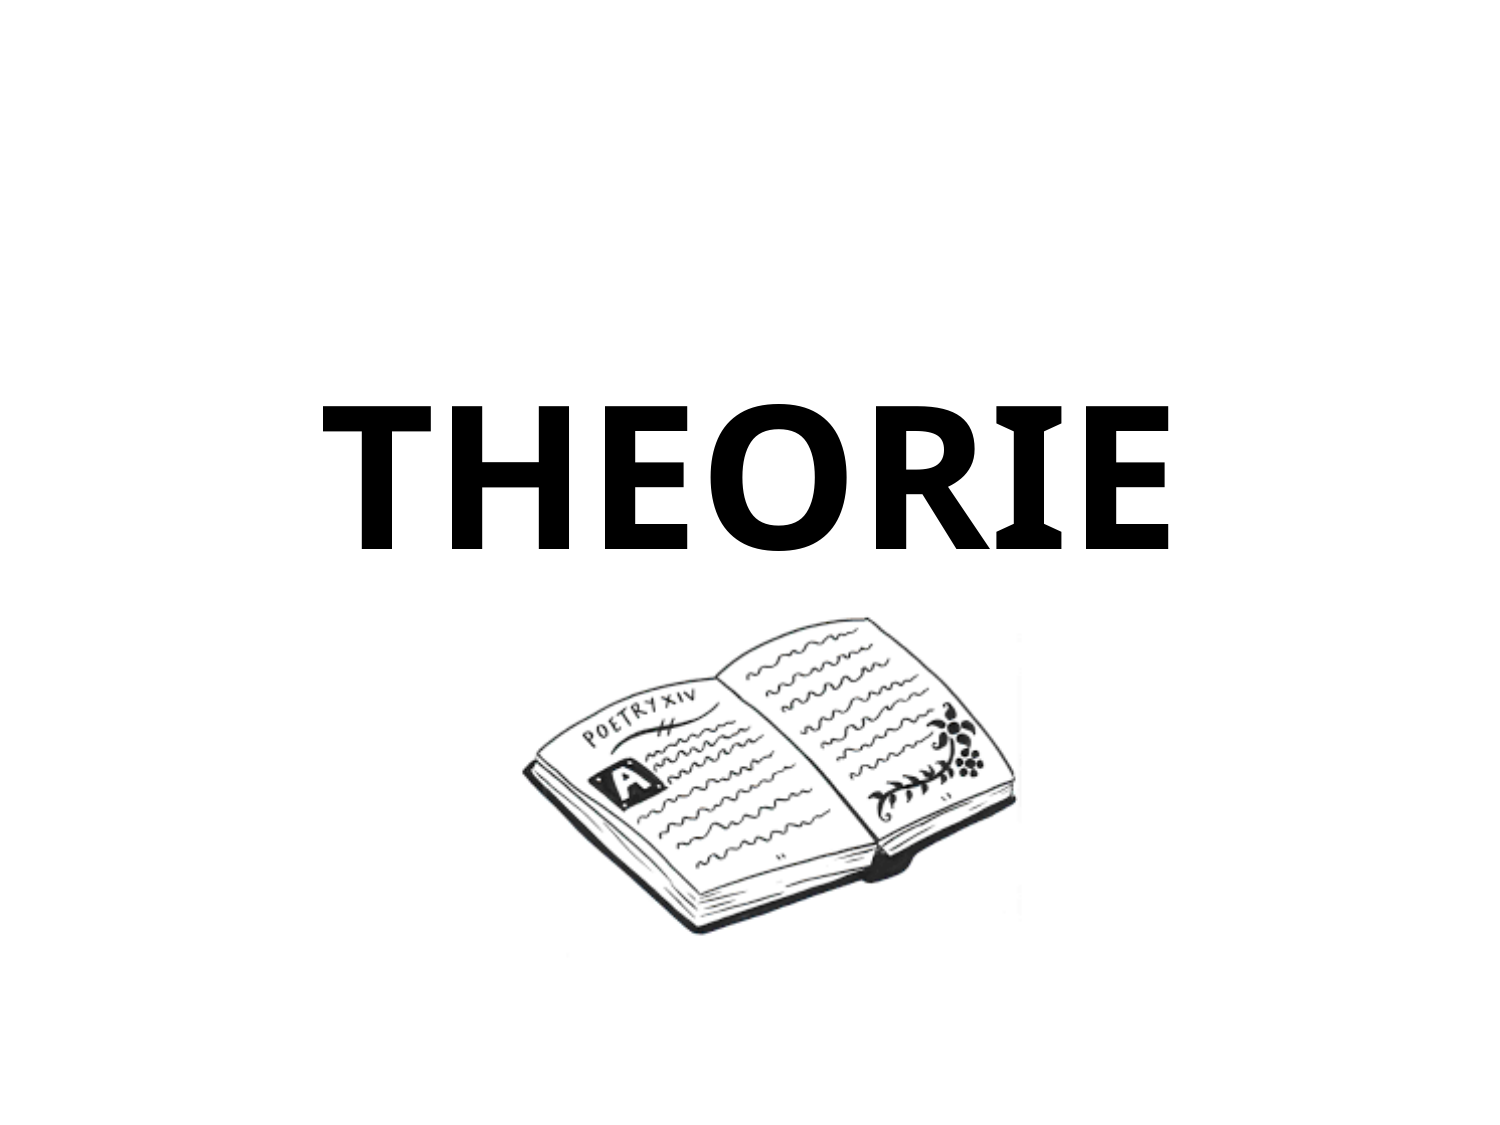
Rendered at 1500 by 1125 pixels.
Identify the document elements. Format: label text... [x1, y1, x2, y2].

picture [513, 570, 1034, 962]
title THEORIE [112, 349, 1388, 591]
